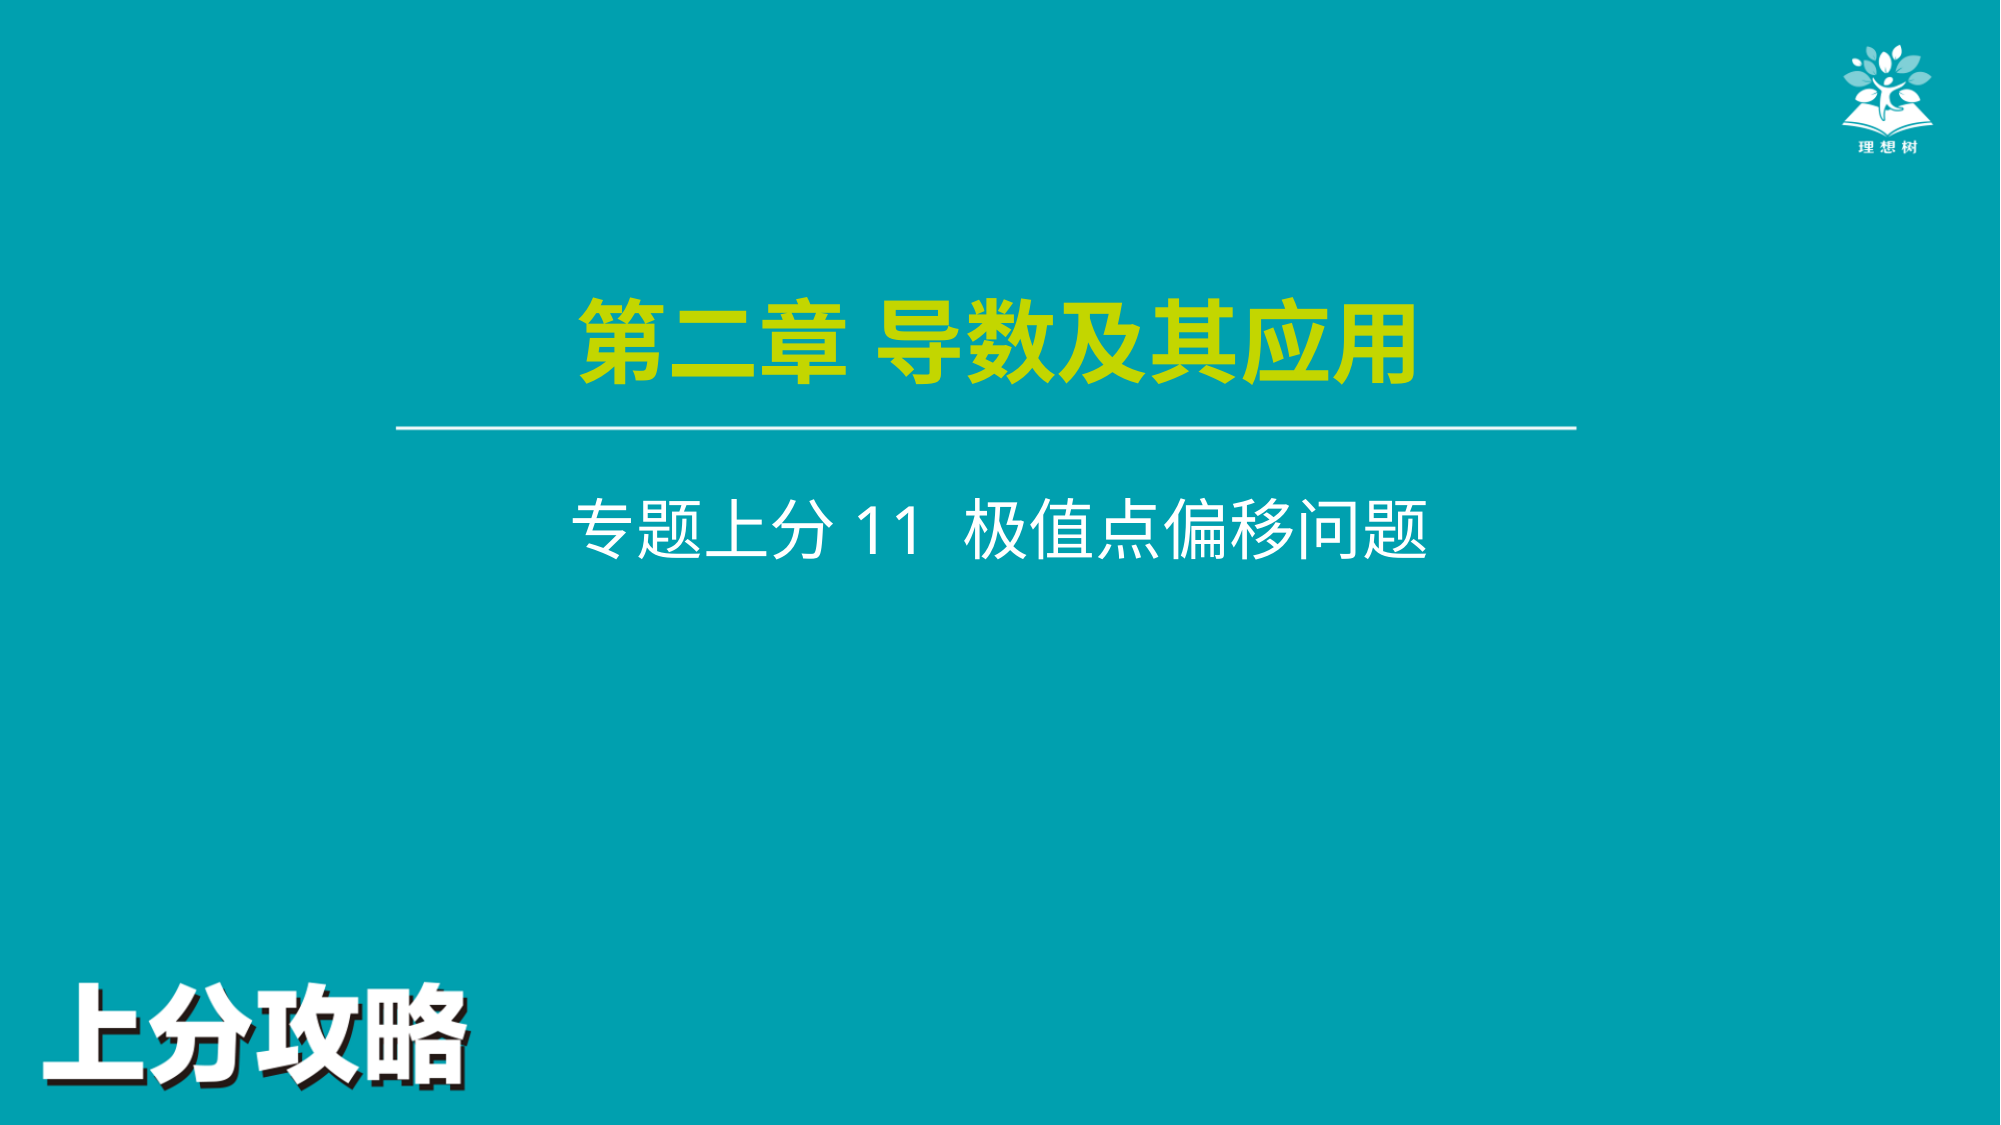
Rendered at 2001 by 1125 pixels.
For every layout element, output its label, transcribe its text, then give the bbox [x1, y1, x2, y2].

picture [0, 413, 2000, 472]
text_box 专题上分11 极值点偏移问题 [0, 472, 2000, 579]
picture [0, 579, 2000, 1125]
text_box 第二章 导数及其应用 [0, 265, 2000, 413]
picture [0, 0, 2000, 265]
